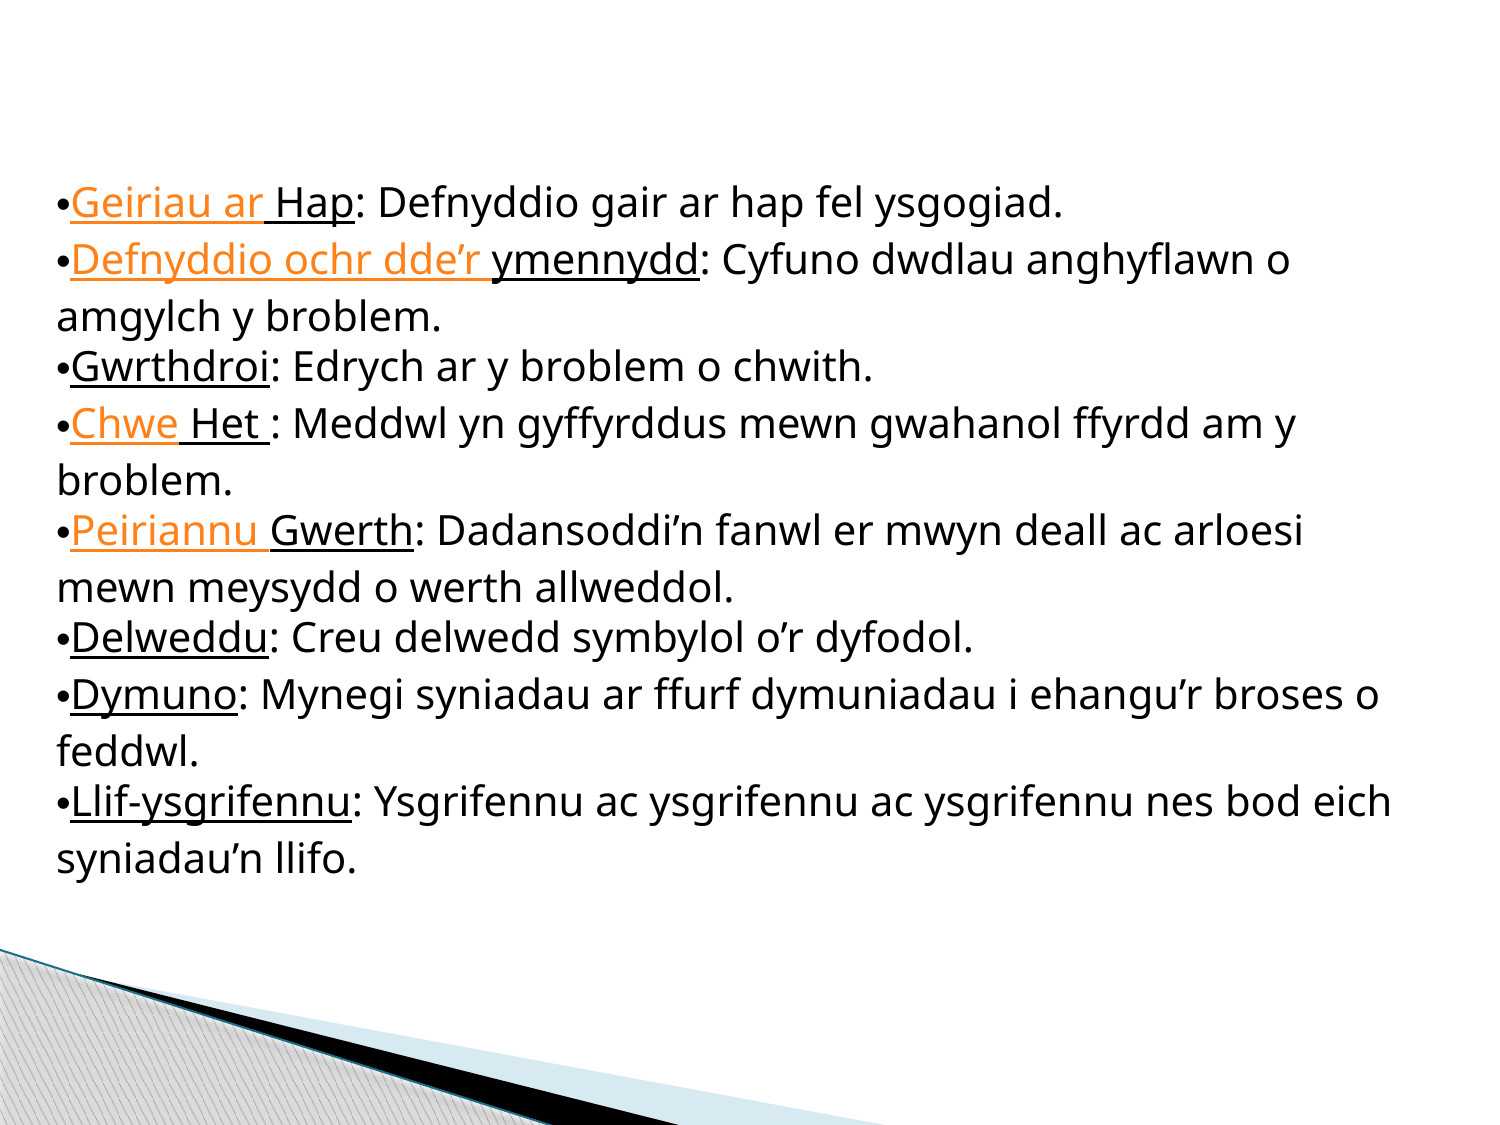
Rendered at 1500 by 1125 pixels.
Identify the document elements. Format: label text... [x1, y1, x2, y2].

text_box Geiriau ar Hap: Defnyddio gair ar hap fel ysgogiad. Defnyddio ochr dde’r ymennydd: Cyfuno dwdlau anghyflawn o amgylch y broblem. Gwrthdroi: Edrych ar y broblem o chwith. Chwe Het : Meddwl yn gyffyrddus mewn gwahanol ffyrdd am y broblem. Peiriannu Gwerth: Dadansoddi’n fanwl er mwyn deall ac arloesi mewn meysydd o werth allweddol. Delweddu: Creu delwedd symbylol o’r dyfodol. Dymuno: Mynegi syniadau ar ffurf dymuniadau i ehangu’r broses o feddwl. Llif-ysgrifennu: Ysgrifennu ac ysgrifennu ac ysgrifennu nes bod eich syniadau’n llifo. [41, 168, 1447, 890]
